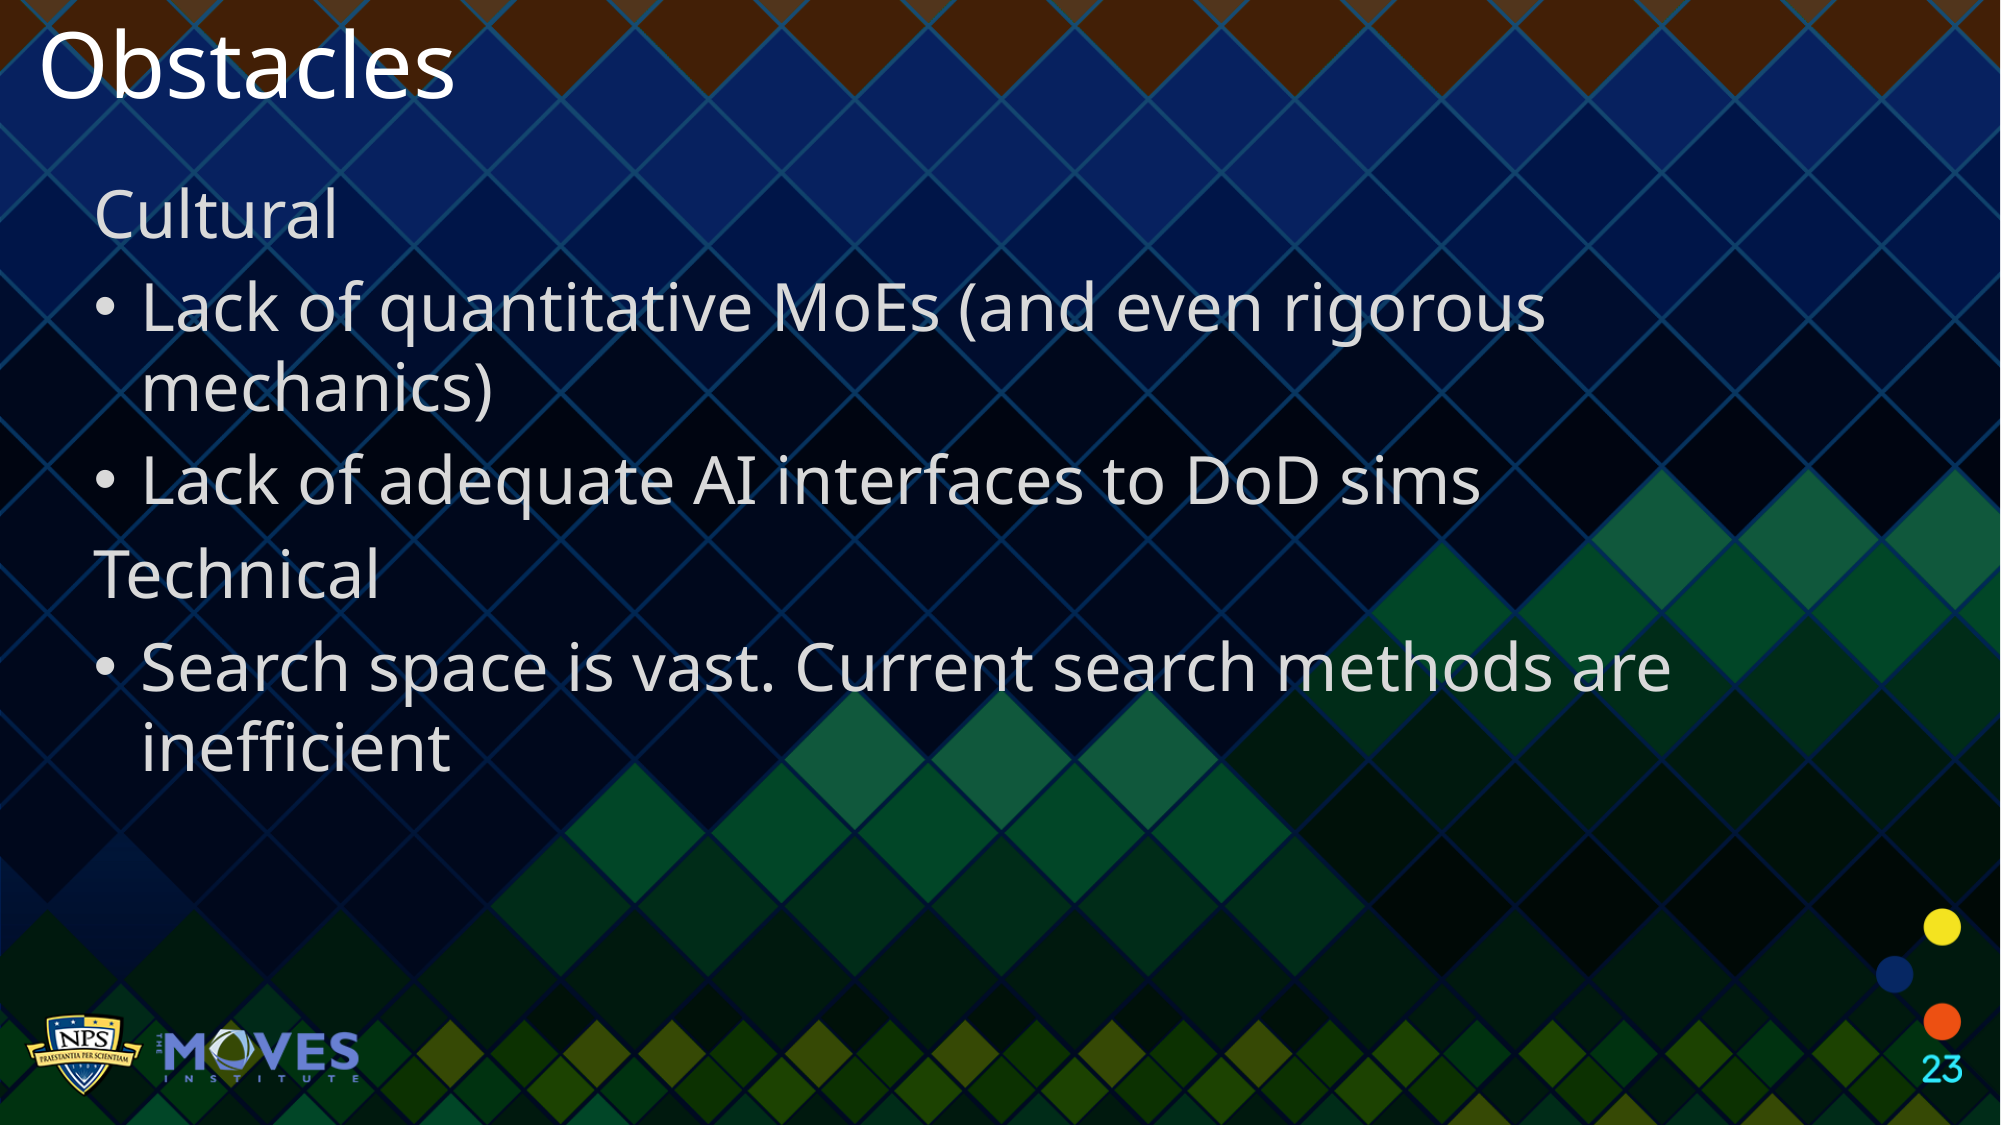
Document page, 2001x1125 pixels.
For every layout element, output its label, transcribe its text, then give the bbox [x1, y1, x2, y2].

text_box Cultural Lack of quantitative MoEs (and even rigorous mechanics) Lack of adequate AI interfaces to DoD sims Technical Search space is vast. Current search methods are inefficient [78, 164, 1922, 793]
picture [0, 0, 2001, 1125]
text_box Obstacles [22, 0, 1977, 125]
